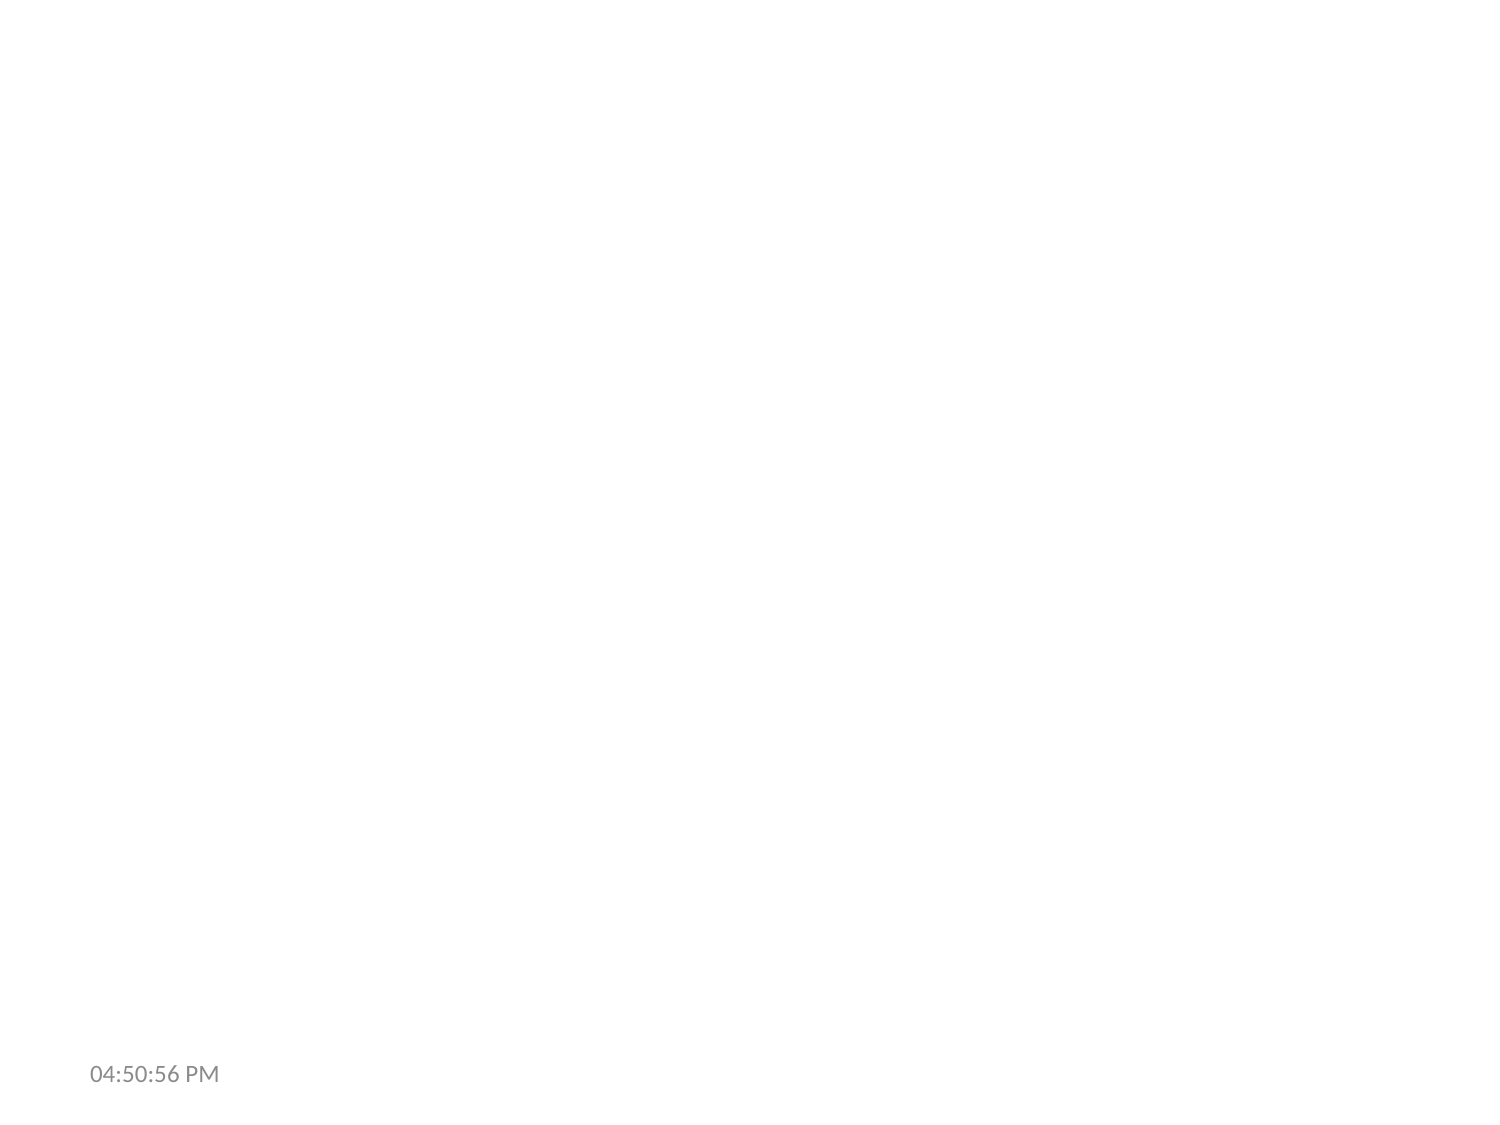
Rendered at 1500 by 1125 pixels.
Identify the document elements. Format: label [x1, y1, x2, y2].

slide_number [75, 1042, 425, 1103]
